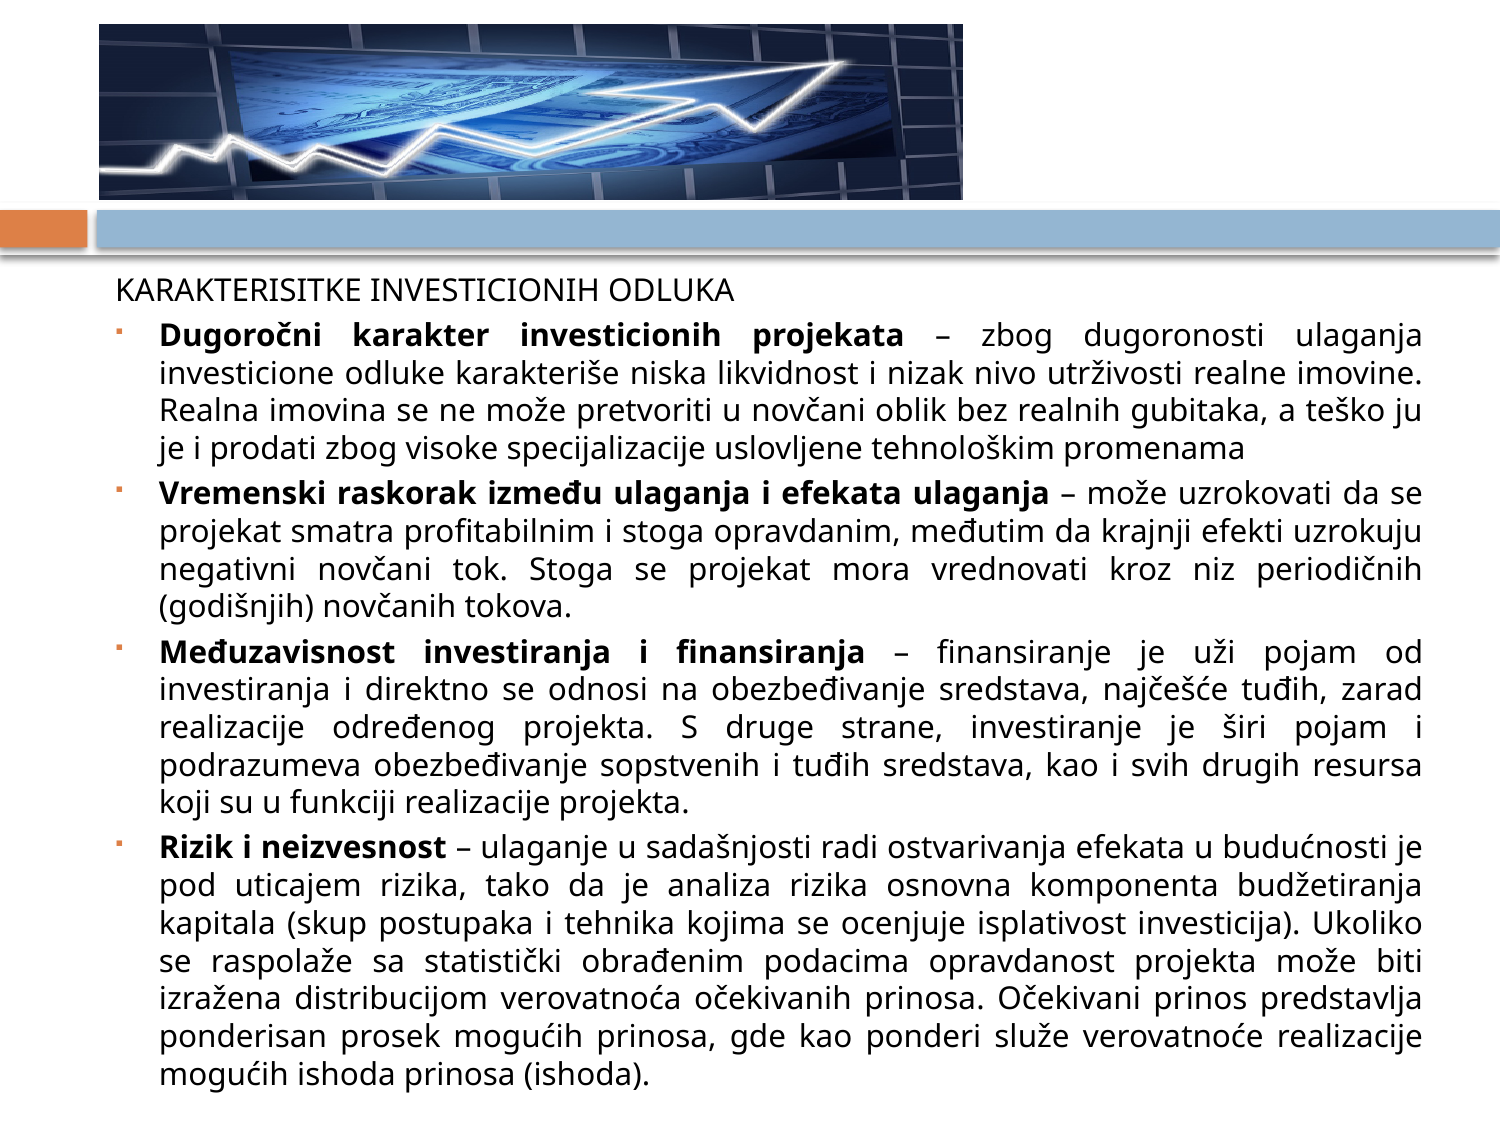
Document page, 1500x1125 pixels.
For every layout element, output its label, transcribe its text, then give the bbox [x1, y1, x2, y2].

list KARAKTERISITKE INVESTICIONIH ODLUKA Dugoročni karakter investicionih projekata – zbog dugoronosti ulaganja investicione odluke karakteriše niska likvidnost i nizak nivo utrživosti realne imovine. Realna imovina se ne može pretvoriti u novčani oblik bez realnih gubitaka, a teško ju je i prodati zbog visoke specijalizacije uslovljene tehnološkim promenama Vremenski raskorak između ulaganja i efekata ulaganja – može uzrokovati da se projekat smatra profitabilnim i stoga opravdanim, međutim da krajnji efekti uzrokuju negativni novčani tok. Stoga se projekat mora vrednovati kroz niz periodičnih (godišnjih) novčanih tokova. Međuzavisnost investiranja i finansiranja – finansiranje je uži pojam od investiranja i direktno se odnosi na obezbeđivanje sredstava, najčešće tuđih, zarad realizacije određenog projekta. S druge strane, investiranje je širi pojam i podrazumeva obezbeđivanje sopstvenih i tuđih sredstava, kao i svih drugih resursa koji su u funkciji realizacije projekta. Rizik i neizvesnost – ulaganje u sadašnjosti radi ostvarivanja efekata u budućnosti je pod uticajem rizika, tako da je analiza rizika osnovna komponenta budžetiranja kapitala (skup postupaka i tehnika kojima se ocenjuje isplativost investicija). Ukoliko se raspolaže sa statistički obrađenim podacima opravdanost projekta može biti izražena distribucijom verovatnoća očekivanih prinosa. Očekivani prinos predstavlja ponderisan prosek mogućih prinosa, gde kao ponderi služe verovatnoće realizacije mogućih ishoda prinosa (ishoda). [100, 262, 1438, 1100]
picture [99, 24, 963, 201]
